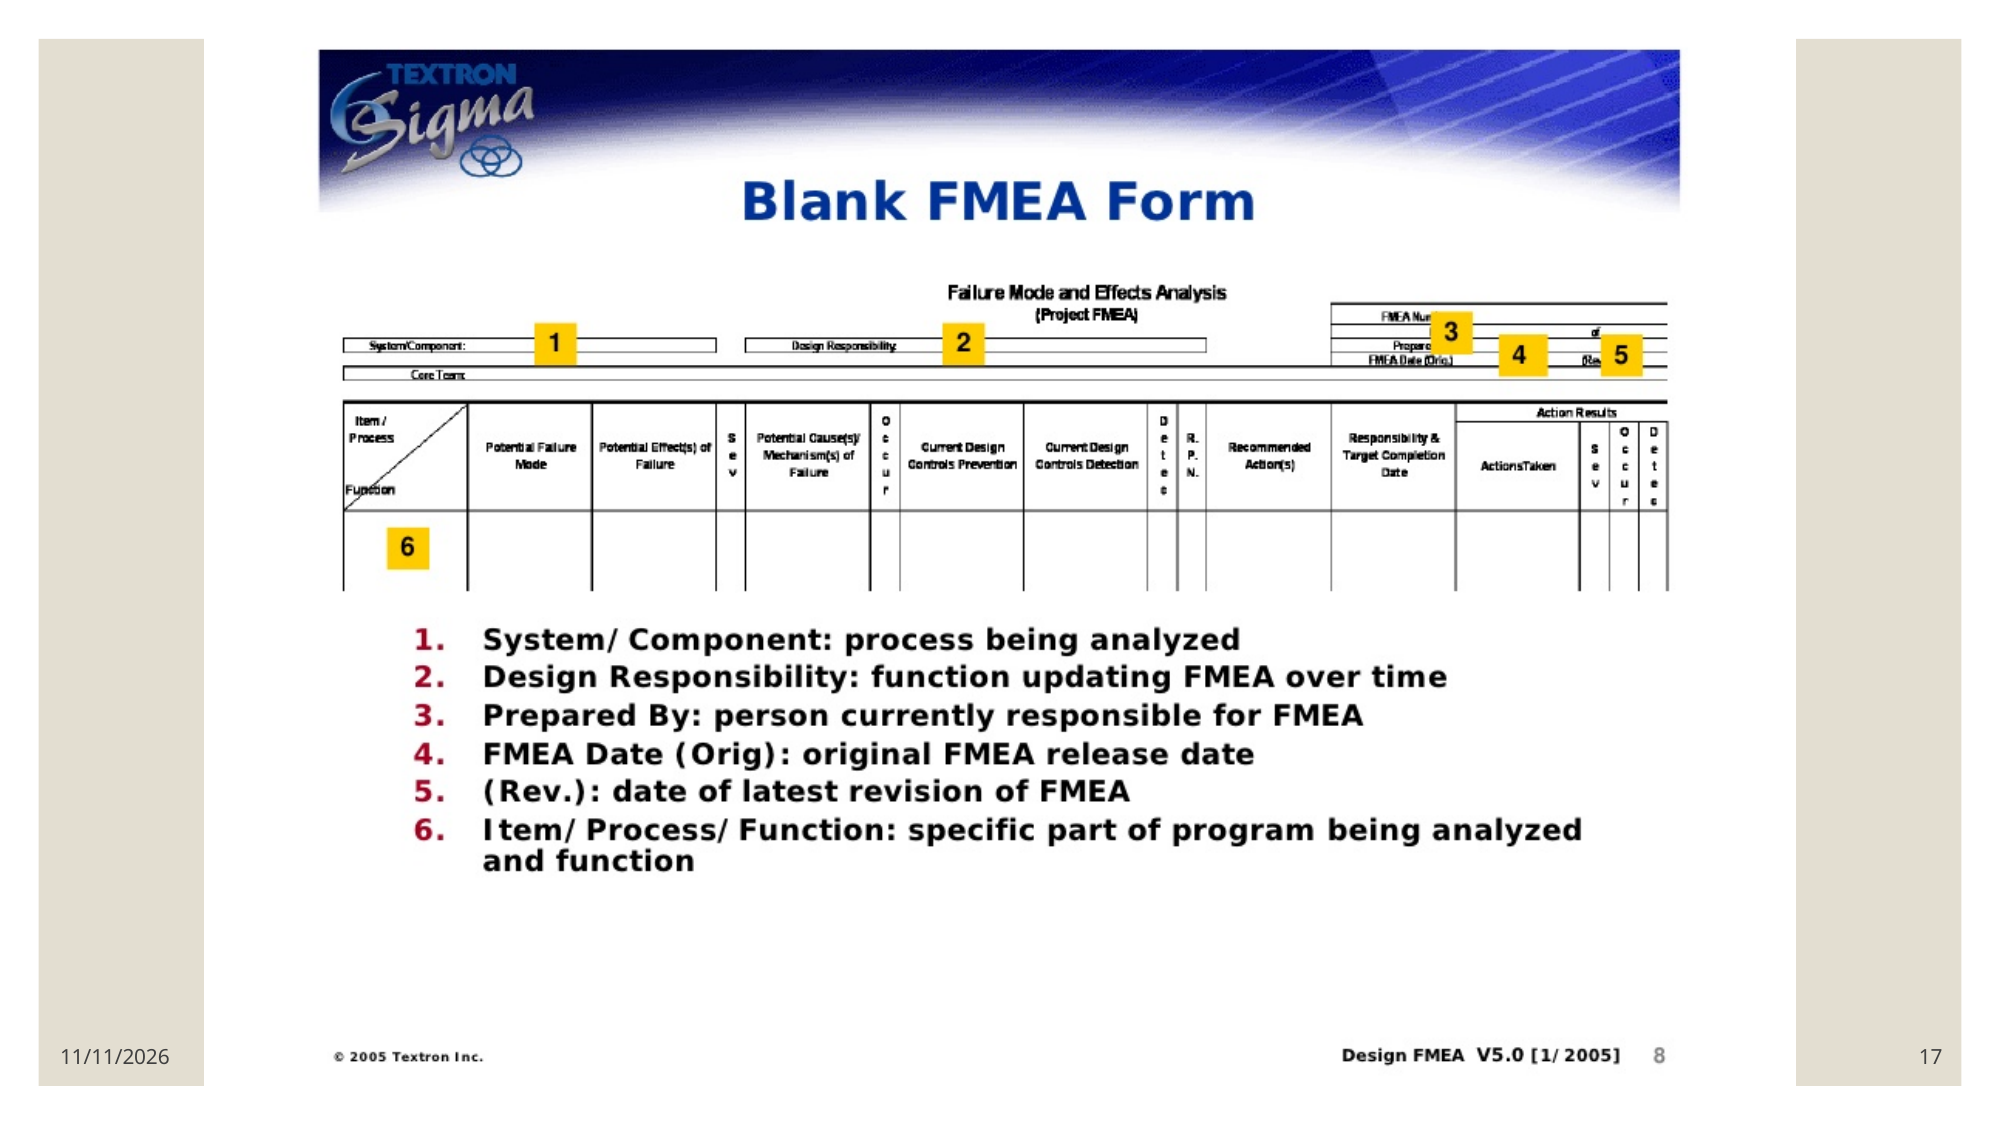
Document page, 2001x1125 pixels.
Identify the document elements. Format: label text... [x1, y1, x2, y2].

picture [204, 0, 1796, 1125]
slide_number 17 [1799, 1034, 1958, 1080]
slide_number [45, 1034, 198, 1080]
